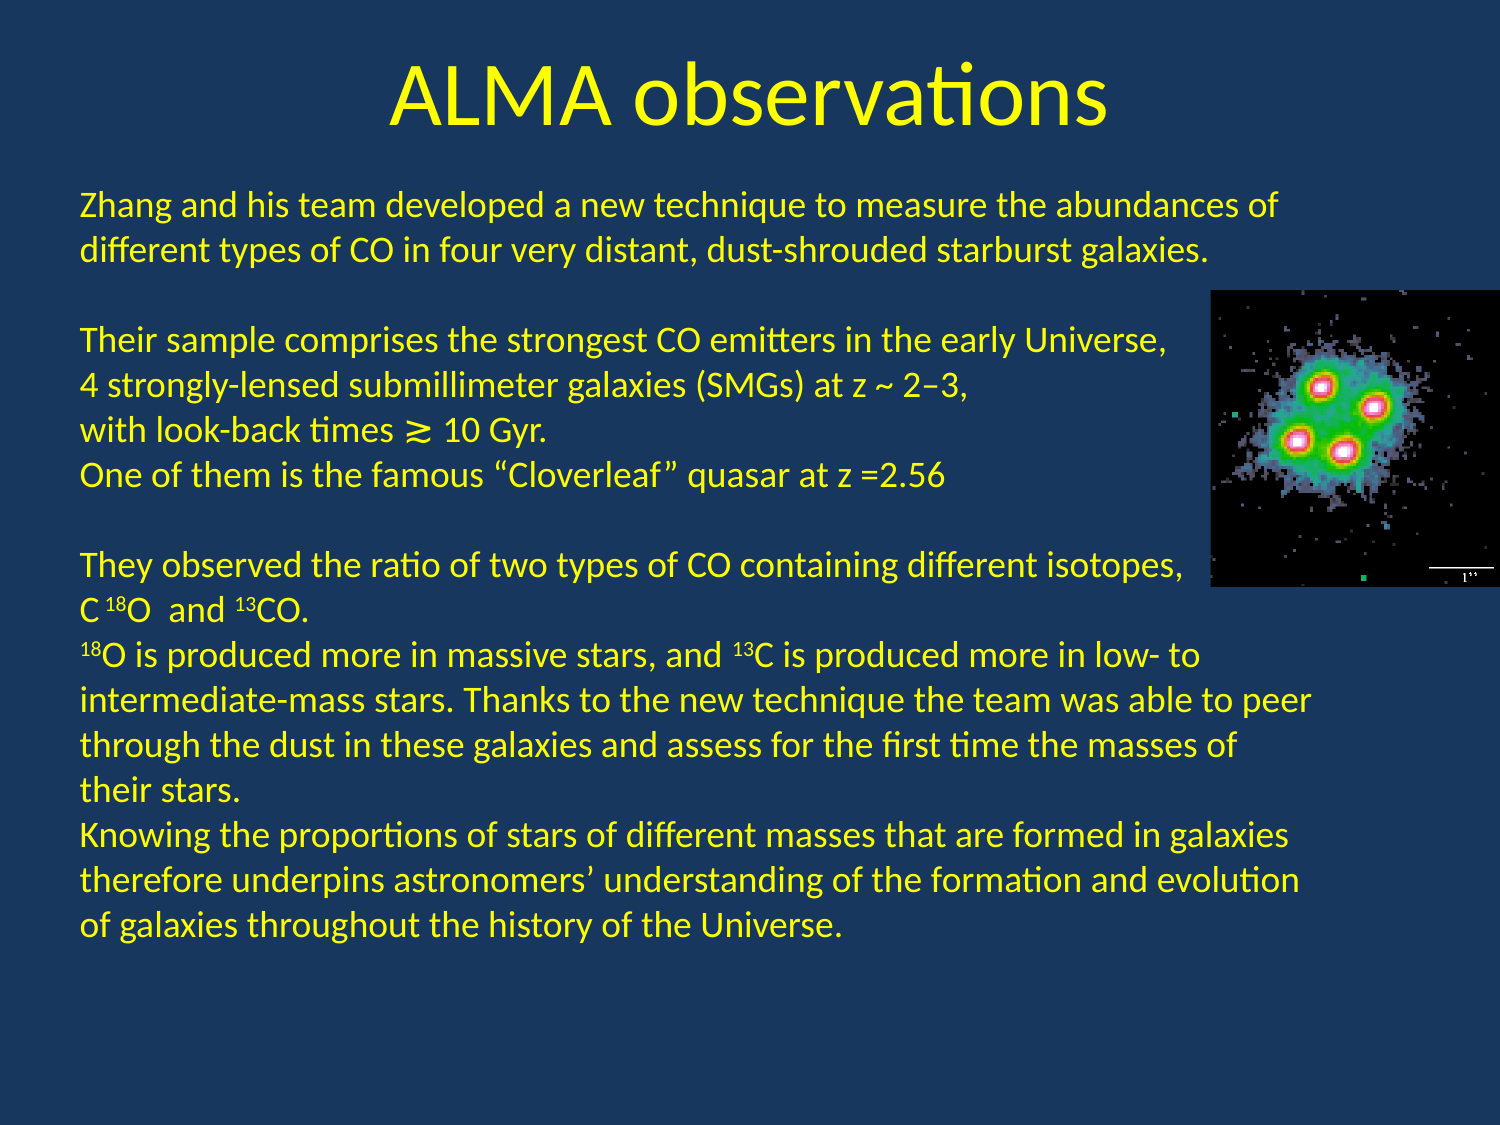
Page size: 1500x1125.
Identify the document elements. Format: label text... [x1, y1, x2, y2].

picture [1210, 290, 1500, 587]
title ALMA observations [75, 0, 1425, 183]
text_box Zhang and his team developed a new technique to measure the abundances of different types of CO in four very distant, dust-shrouded starburst galaxies. Their sample comprises the strongest CO emitters in the early Universe, 4 strongly-lensed submillimeter galaxies (SMGs) at z ~ 2–3, with look-back times ≳ 10 Gyr. One of them is the famous “Cloverleaf” quasar at z =2.56 They observed the ratio of two types of CO containing different isotopes, C 18O and 13CO. 18O is produced more in massive stars, and 13C is produced more in low- to intermediate-mass stars. Thanks to the new technique the team was able to peer through the dust in these galaxies and assess for the first time the masses of their stars. Knowing the proportions of stars of different masses that are formed in galaxies therefore underpins astronomers’ understanding of the formation and evolution of galaxies throughout the history of the Universe. [64, 172, 1329, 953]
